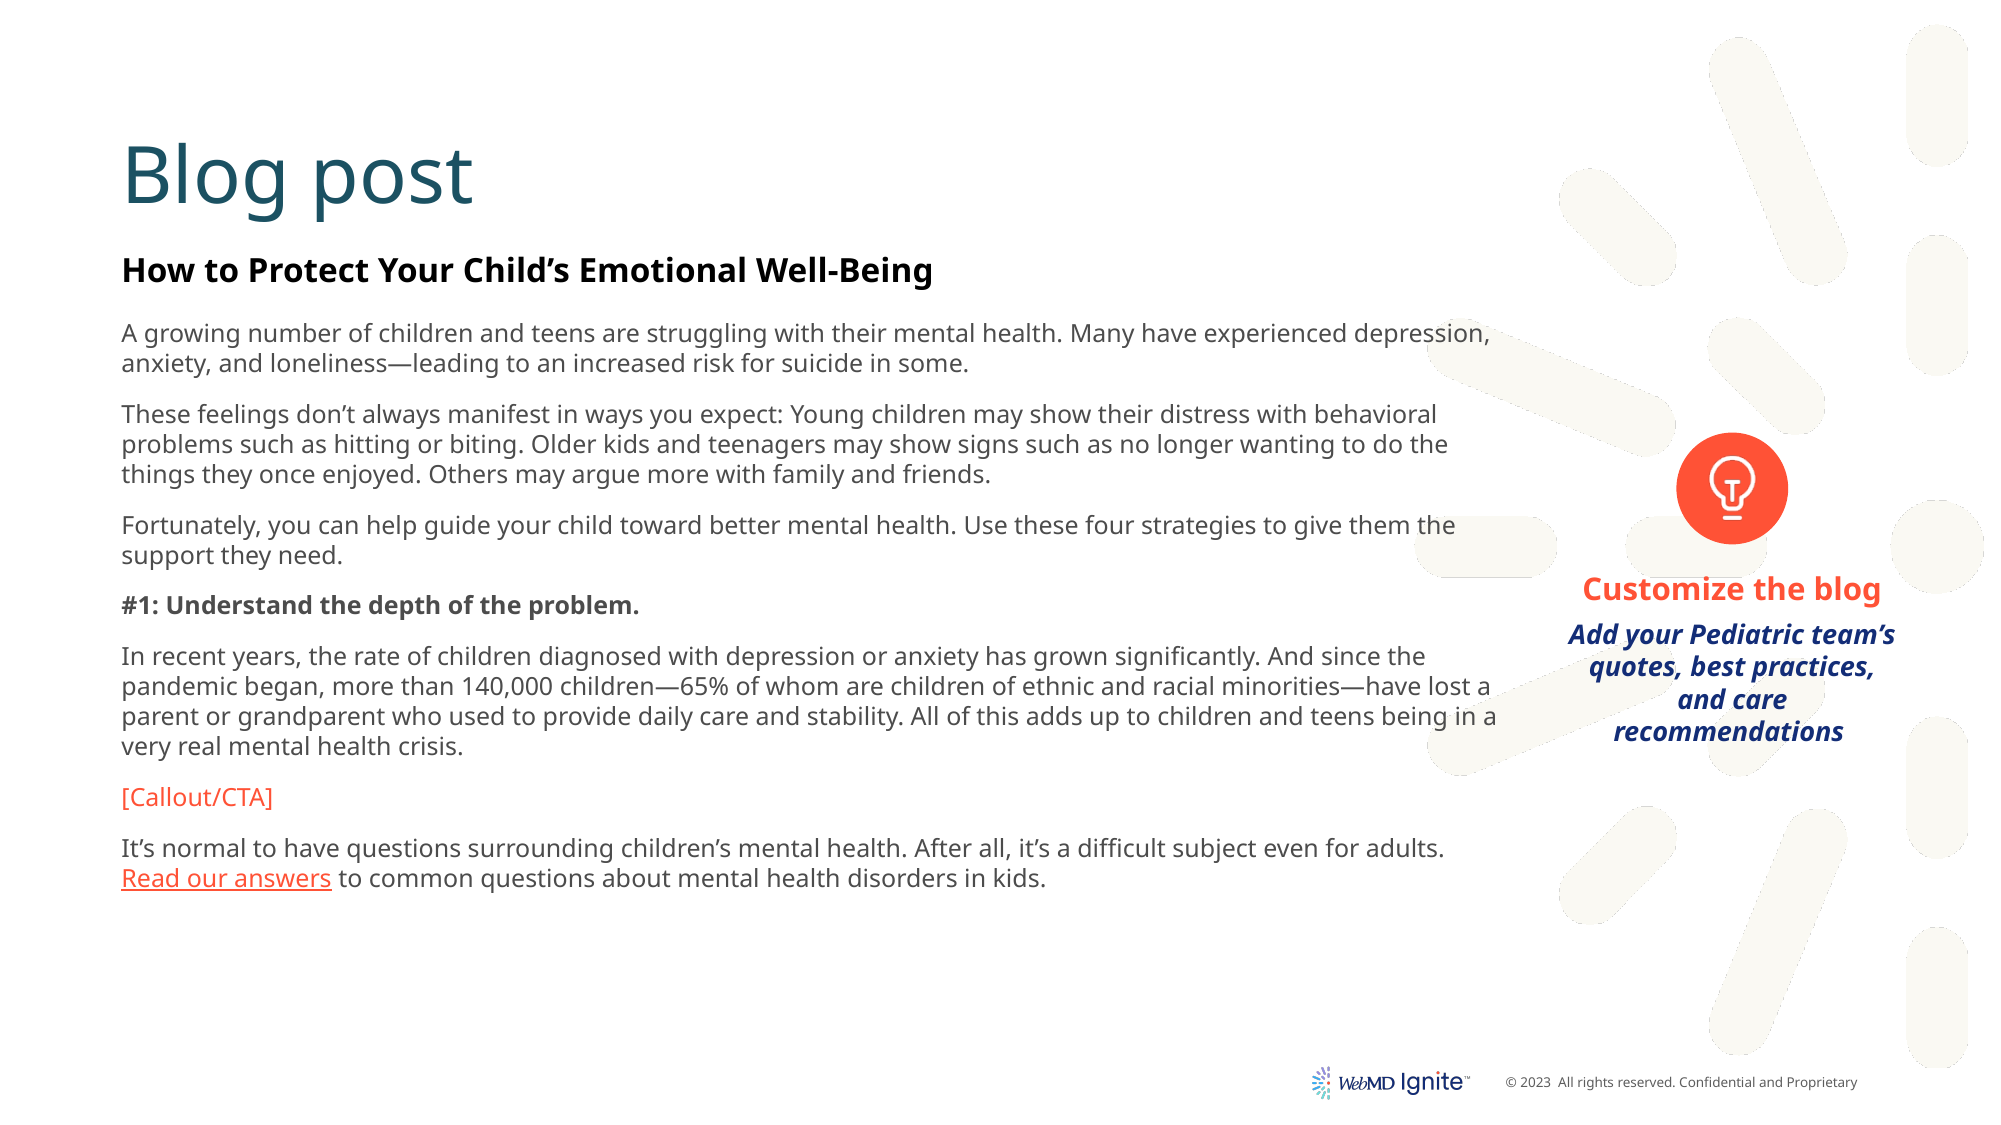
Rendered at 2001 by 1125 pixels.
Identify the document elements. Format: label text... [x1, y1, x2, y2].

picture [1308, 1063, 1474, 1103]
text_box Customize the blog Add your Pediatric team’s quotes, best practices, and care recommendations [1553, 554, 1911, 762]
title Blog post [121, 10, 1874, 229]
list A growing number of children and teens are struggling with their mental health. Many have experienced depression, anxiety, and loneliness—leading to an increased risk for suicide in some. These feelings don’t always manifest in ways you expect: Young children may show their distress with behavioral problems such as hitting or biting. Older kids and teenagers may show signs such as no longer wanting to do the things they once enjoyed. Others may argue more with family and friends. Fortunately, you can help guide your child toward better mental health. Use these four strategies to give them the support they need. #1: Understand the depth of the problem. In recent years, the rate of children diagnosed with depression or anxiety has grown significantly. And since the pandemic began, more than 140,000 children—65% of whom are children of ethnic and racial minorities—have lost a parent or grandparent who used to provide daily care and stability. All of this adds up to children and teens being in a very real mental health crisis. [Callout/CTA] It’s normal to have questions surrounding children’s mental health. After all, it’s a difficult subject even for adults. Read our answers to common questions about mental health disorders in kids. [121, 310, 1527, 1041]
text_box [1676, 432, 1789, 545]
list How to Protect Your Child’s Emotional Well-Being [121, 241, 1866, 895]
